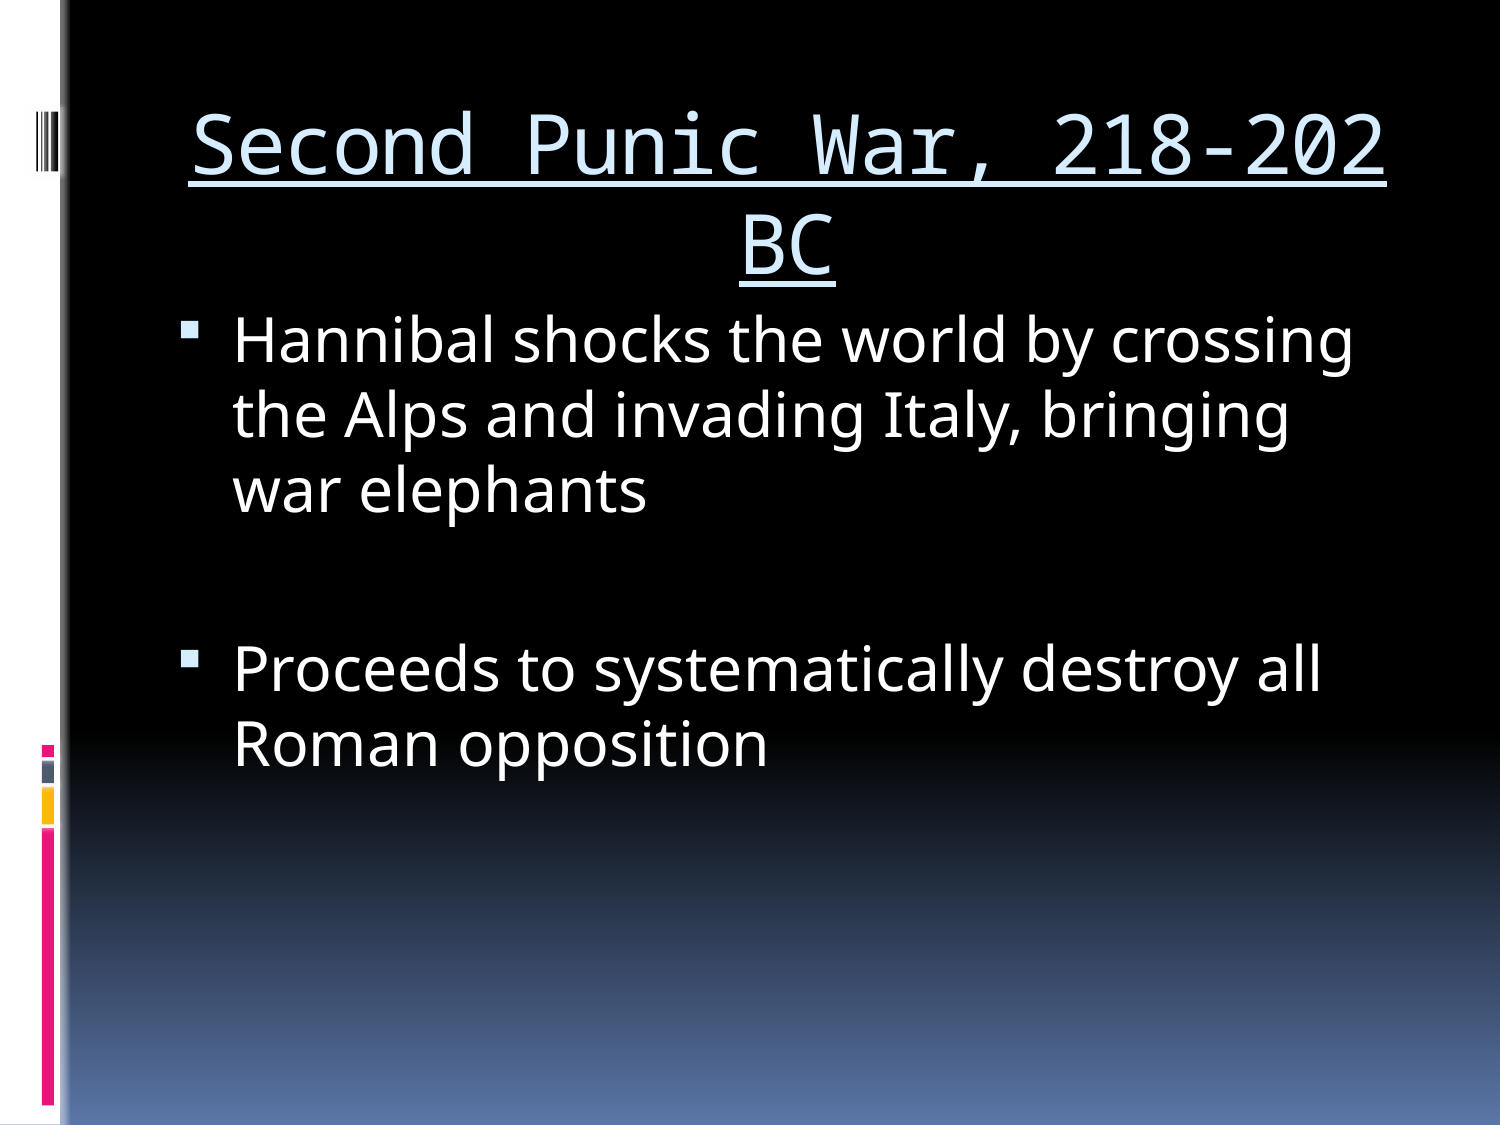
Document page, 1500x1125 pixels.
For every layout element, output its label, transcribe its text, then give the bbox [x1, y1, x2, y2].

list Hannibal shocks the world by crossing the Alps and invading Italy, bringing war elephants Proceeds to systematically destroy all Roman opposition [150, 292, 1425, 1043]
title Second Punic War, 218-202 BC [150, 83, 1425, 234]
